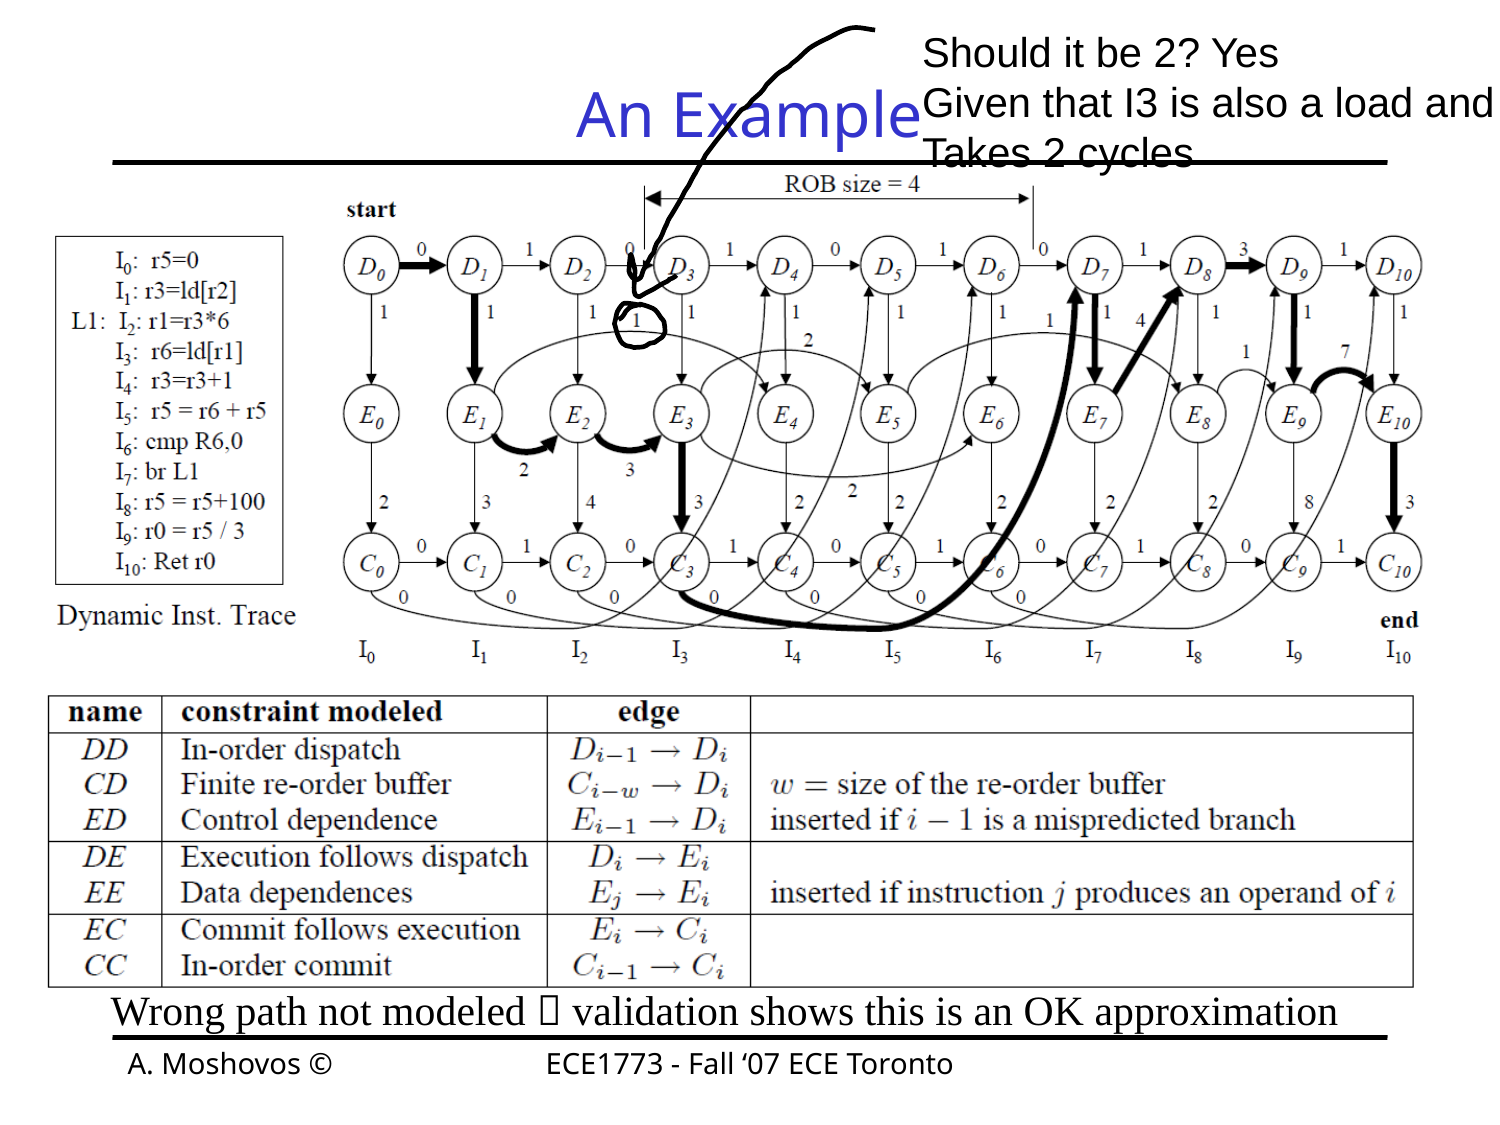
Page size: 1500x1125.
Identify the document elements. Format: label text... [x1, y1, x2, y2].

footer ECE1773 - Fall ‘07 ECE Toronto [487, 1042, 1013, 1101]
text_box Should it be 2? Yes Given that I3 is also a load and Takes 2 cycles [907, 18, 1500, 184]
title An Example [769, 62, 907, 163]
title An Example [112, 62, 792, 163]
text_box [698, 27, 876, 168]
picture [1, 169, 1487, 1015]
text_box Wrong path not modeled  validation shows this is an OK approximation [95, 1024, 1355, 1042]
slide_number A. Moshovos © [112, 1042, 426, 1101]
